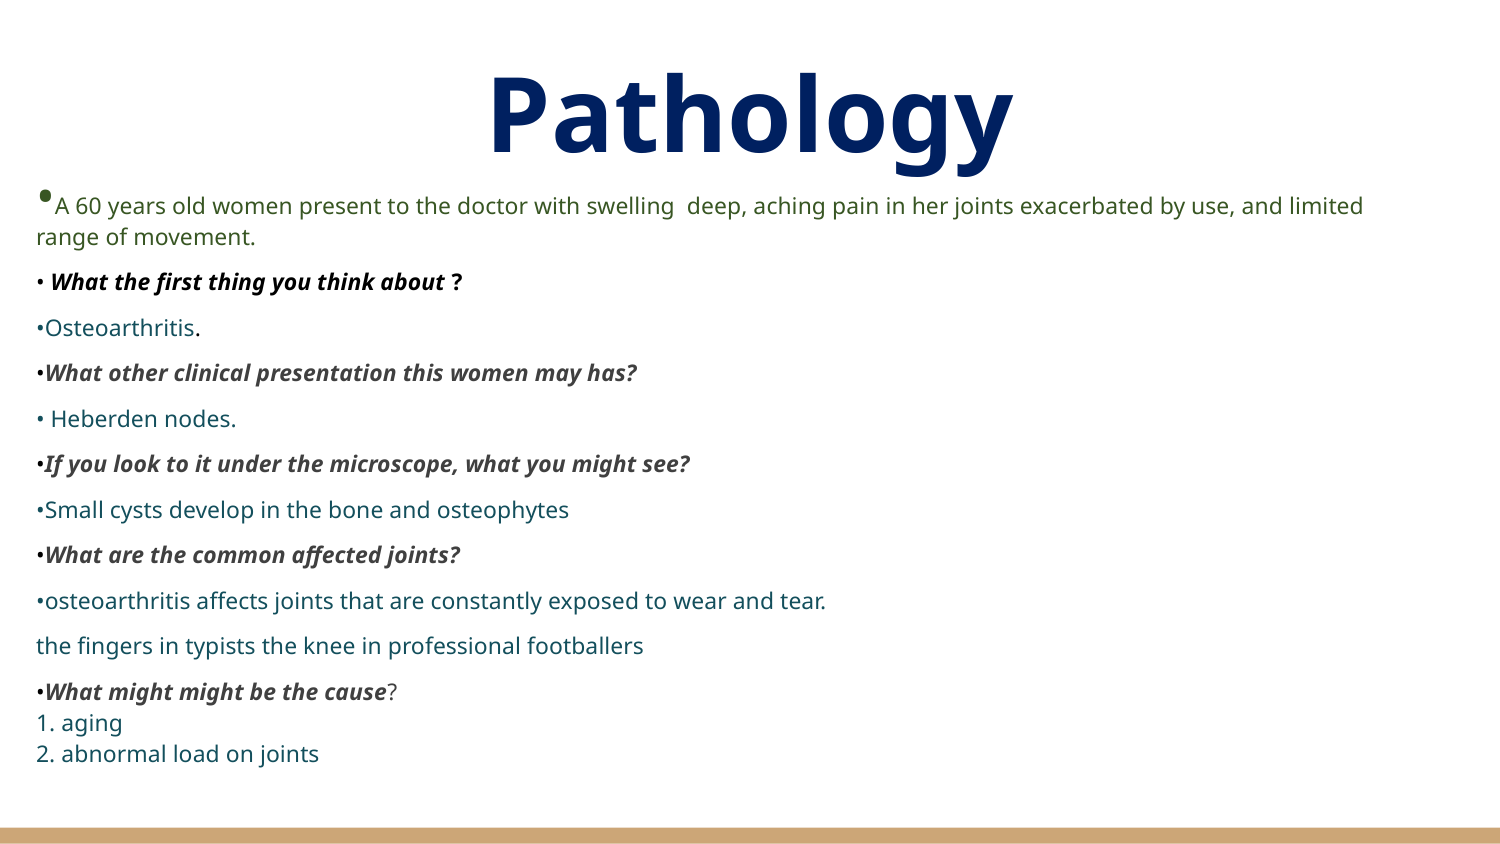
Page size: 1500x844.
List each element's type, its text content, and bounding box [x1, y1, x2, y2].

title Pathology [51, 51, 1449, 189]
list •A 60 years old women present to the doctor with swelling deep, aching pain in her joints exacerbated by use, and limited range of movement. • What the first thing you think about ? •Osteoarthritis. •What other clinical presentation this women may has? • Heberden nodes. •If you look to it under the microscope, what you might see? •Small cysts develop in the bone and osteophytes •What are the common affected joints? •osteoarthritis affects joints that are constantly exposed to wear and tear. the fingers in typists the knee in professional footballers •What might might be the cause? 1. aging 2. abnormal load on joints [20, 156, 1419, 707]
